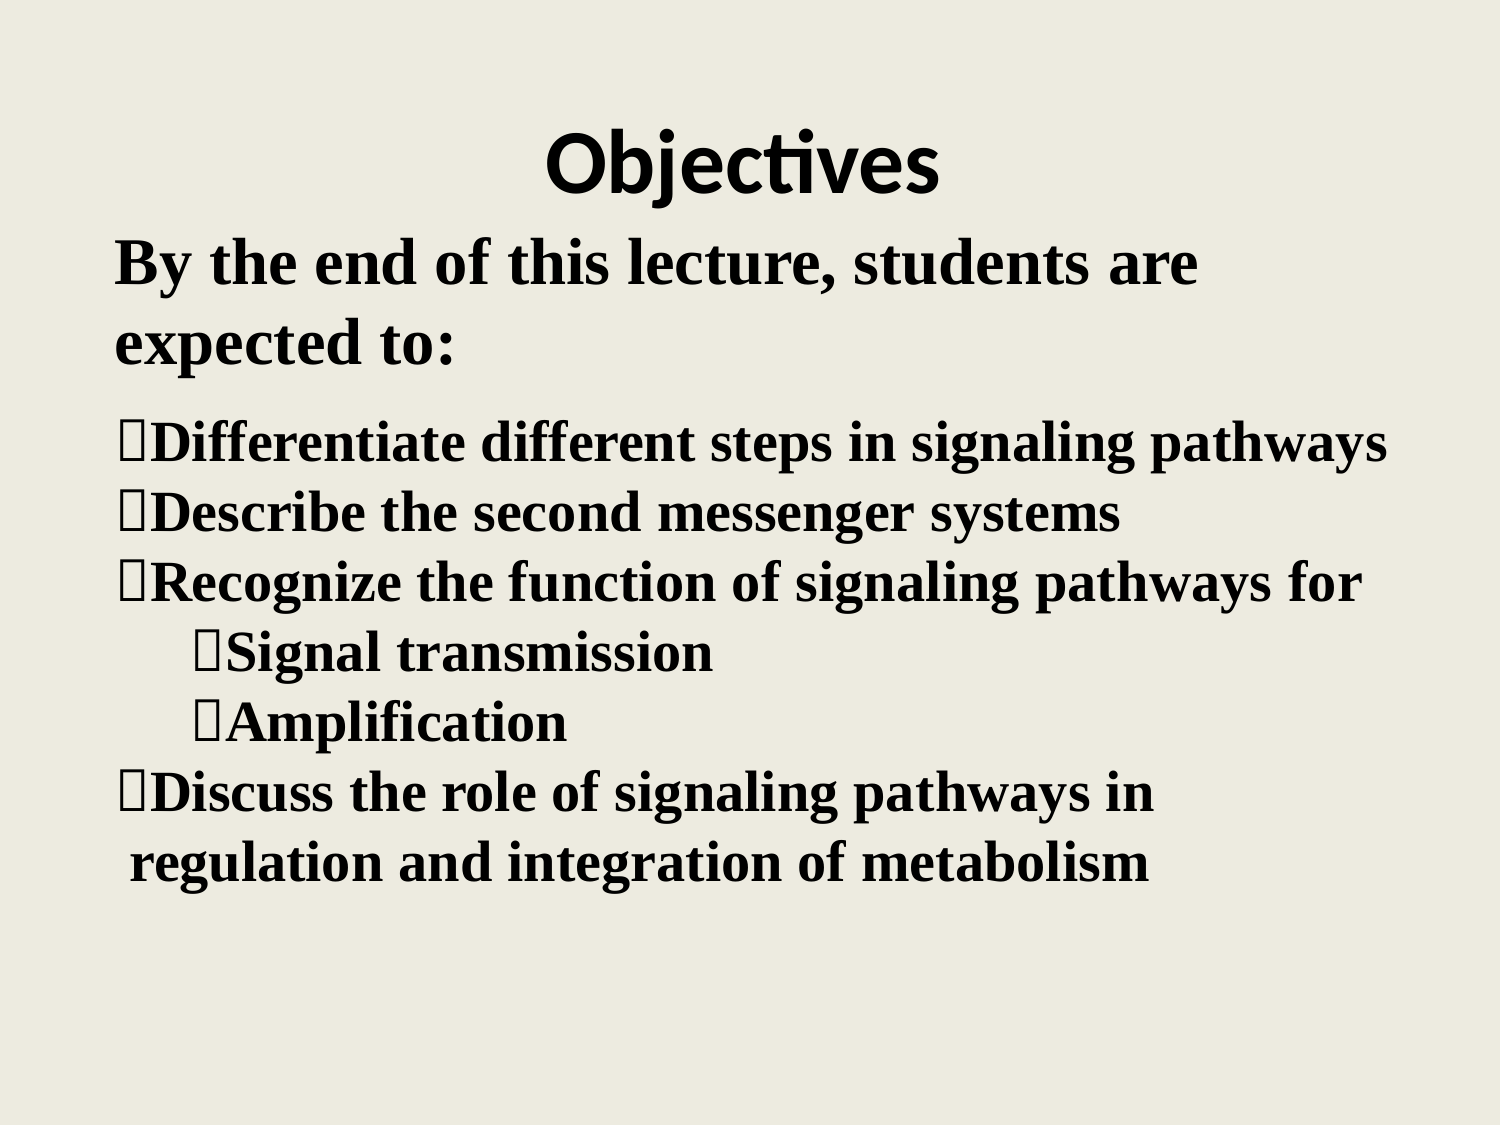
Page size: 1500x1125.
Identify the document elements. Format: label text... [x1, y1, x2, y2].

title Objectives [263, 33, 1236, 217]
text_box By the end of this lecture, students are expected to: Differentiate different steps in signaling pathways Describe the second messenger systems Recognize the function of signaling pathways for Signal transmission Amplification Discuss the role of signaling pathways in regulation and integration of metabolism [112, 217, 1403, 894]
